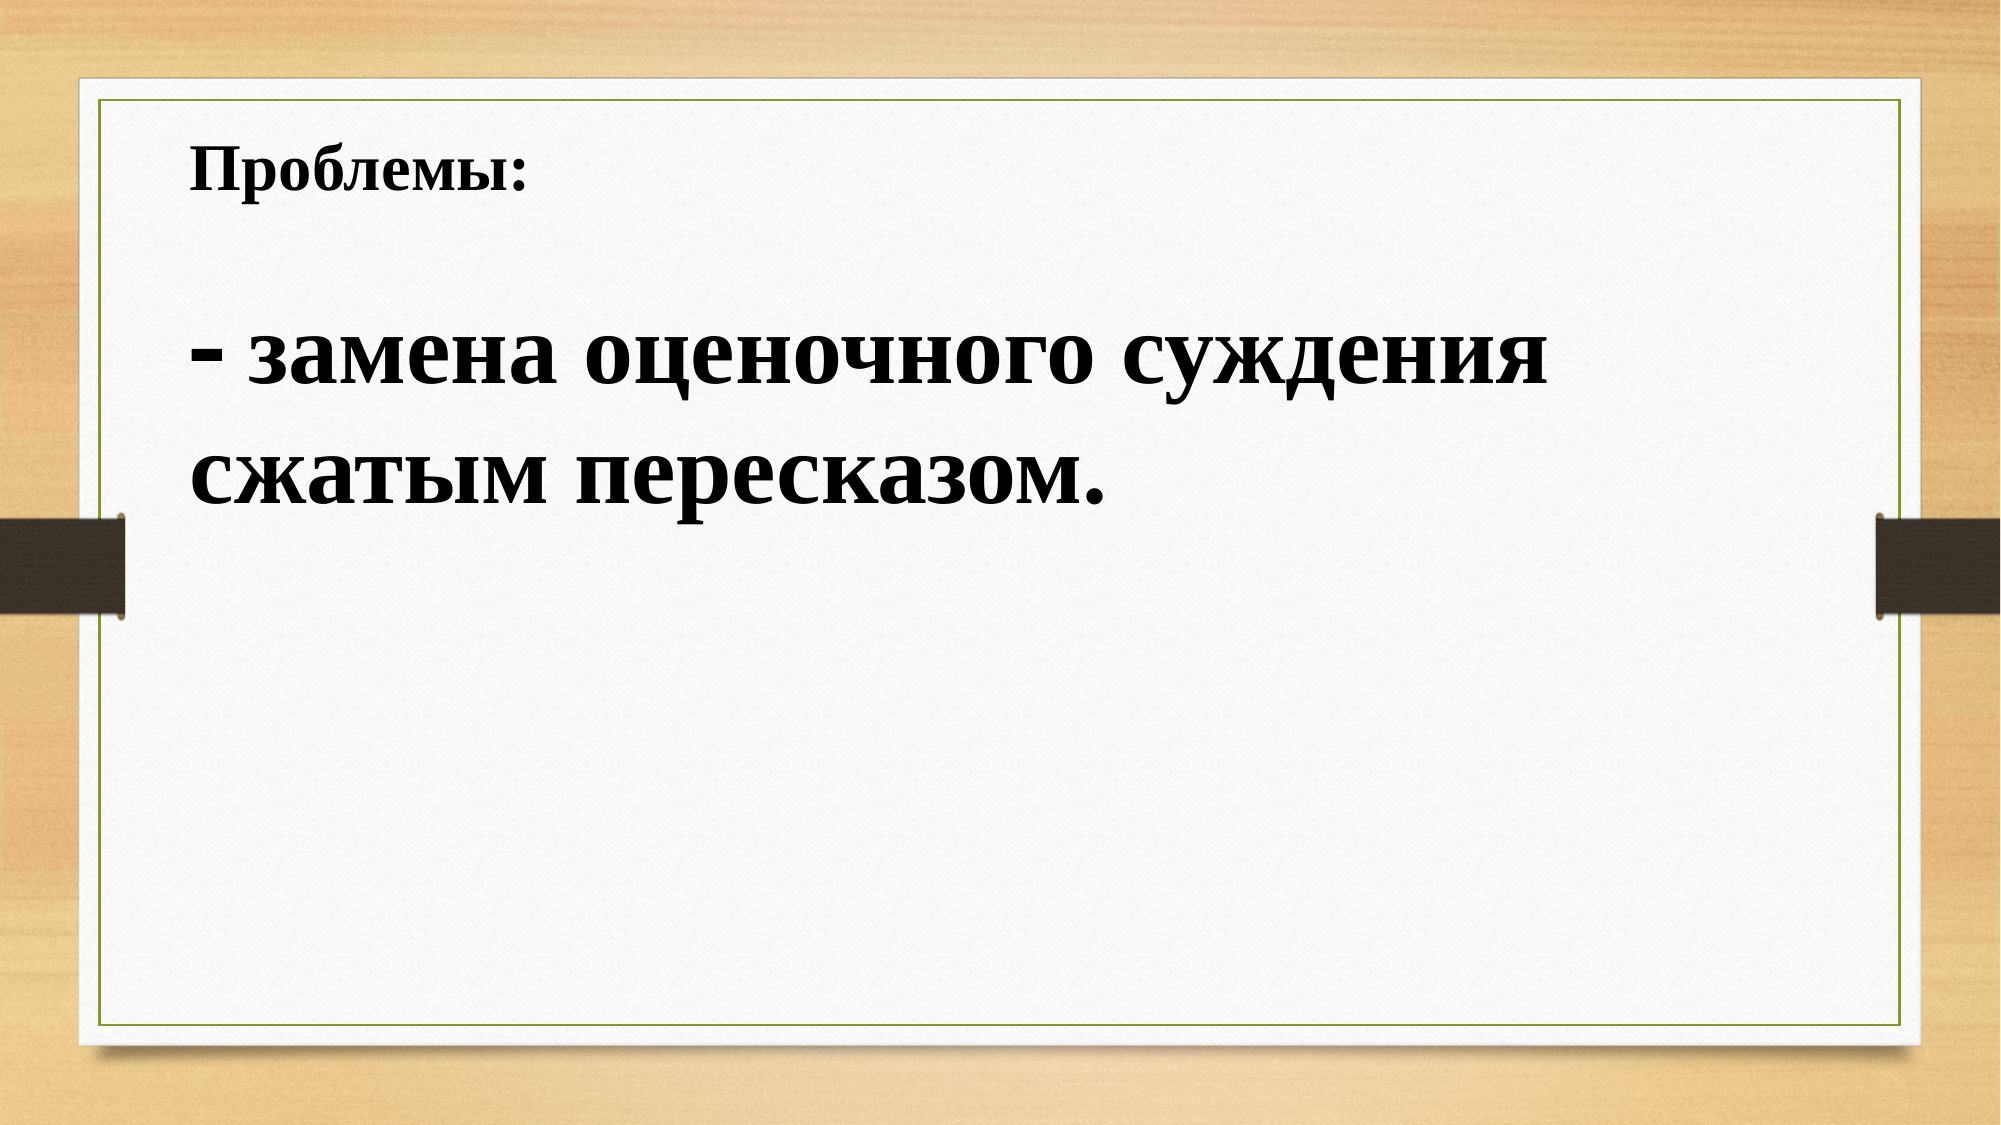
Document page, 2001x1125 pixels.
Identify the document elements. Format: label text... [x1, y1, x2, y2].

picture [0, 0, 2001, 1125]
text_box Проблемы:  замена оценочного суждения сжатым пересказом. [175, 116, 1802, 531]
